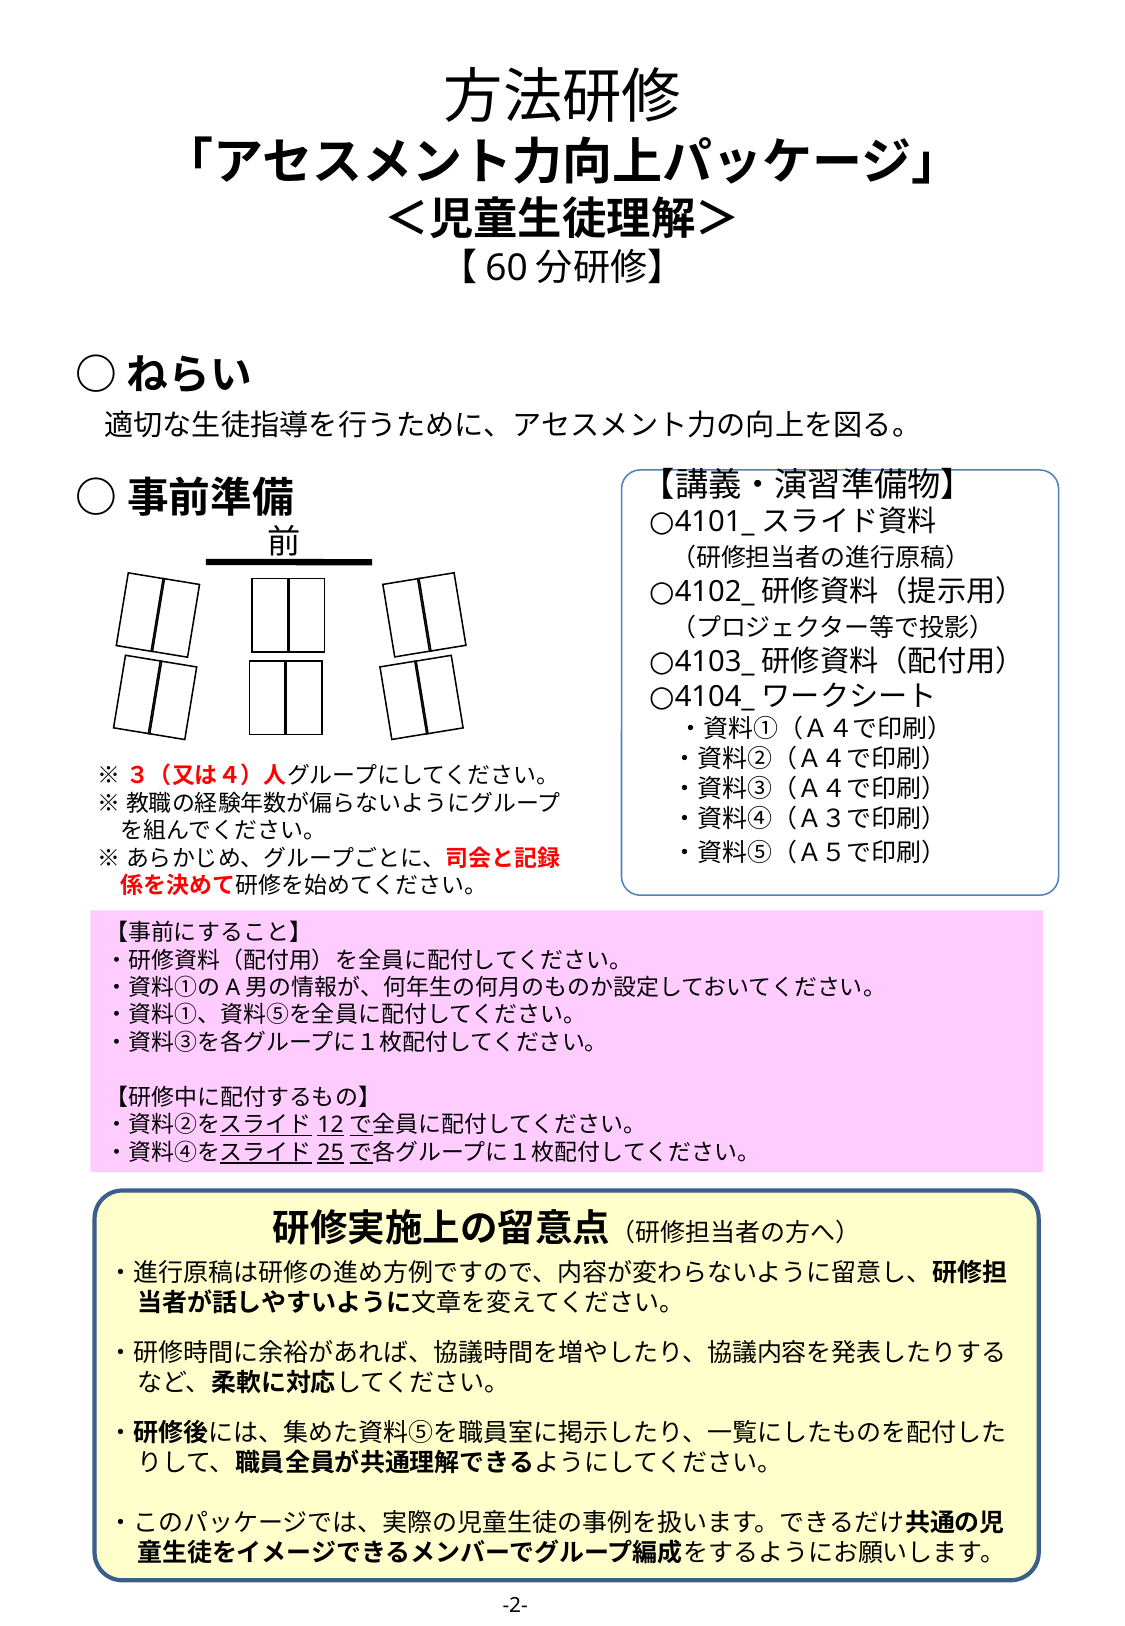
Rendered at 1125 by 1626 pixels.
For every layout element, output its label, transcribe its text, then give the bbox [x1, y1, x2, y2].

text_box 【講義・演習準備物】 ○4101_スライド資料 （研修担当者の進行原稿） ○4102_研修資料（提示用） （プロジェクター等で投影） ○4103_研修資料（配付用） ○4104_ワークシート ・資料①（Ａ４で印刷） ・資料②（Ａ４で印刷） ・資料③（Ａ４で印刷） ・資料④（Ａ３で印刷） ・資料⑤（Ａ５で印刷） [619, 467, 1061, 898]
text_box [118, 512, 461, 735]
title 方法研修 「アセスメント力向上パッケージ」 ＜児童生徒理解＞ 【60分研修】 [36, 50, 1089, 296]
text_box ○事前準備 [60, 463, 309, 529]
text_box ※３（又は４）人グループにしてください。 ※教職の経験年数が偏らないようにグループ を組んでください。 ※あらかじめ、グループごとに、司会と記録 係を決めて研修を始めてください。 [82, 753, 621, 906]
text_box 適切な生徒指導を行うために、アセスメント力の向上を図る。 [89, 399, 1059, 449]
text_box -2- [487, 1584, 633, 1625]
text_box 【事前にすること】 ・研修資料（配付用）を全員に配付してください。 ・資料①のA男の情報が、何年生の何月のものか設定しておいてください。 ・資料①、資料⑤を全員に配付してください。 ・資料③を各グループに１枚配付してください。 【研修中に配付するもの】 ・資料②をスライド12で全員に配付してください。 ・資料④をスライド25で各グループに１枚配付してください。 [90, 910, 1043, 1173]
text_box 研修実施上の留意点（研修担当者の方へ） ・進行原稿は研修の進め方例ですので、内容が変わらないように留意し、研修担当者が話しやすいように文章を変えてください。 ・研修時間に余裕があれば、協議時間を増やしたり、協議内容を発表したりするなど、柔軟に対応してください。 ・研修後には、集めた資料⑤を職員室に掲示したり、一覧にしたものを配付したりして、職員全員が共通理解できるようにしてください。 ・このパッケージでは、実際の児童生徒の事例を扱います。できるだけ共通の児童生徒をイメージできるメンバーでグループ編成をするようにお願いします。 [92, 1188, 1041, 1583]
text_box ○ねらい [60, 340, 267, 405]
